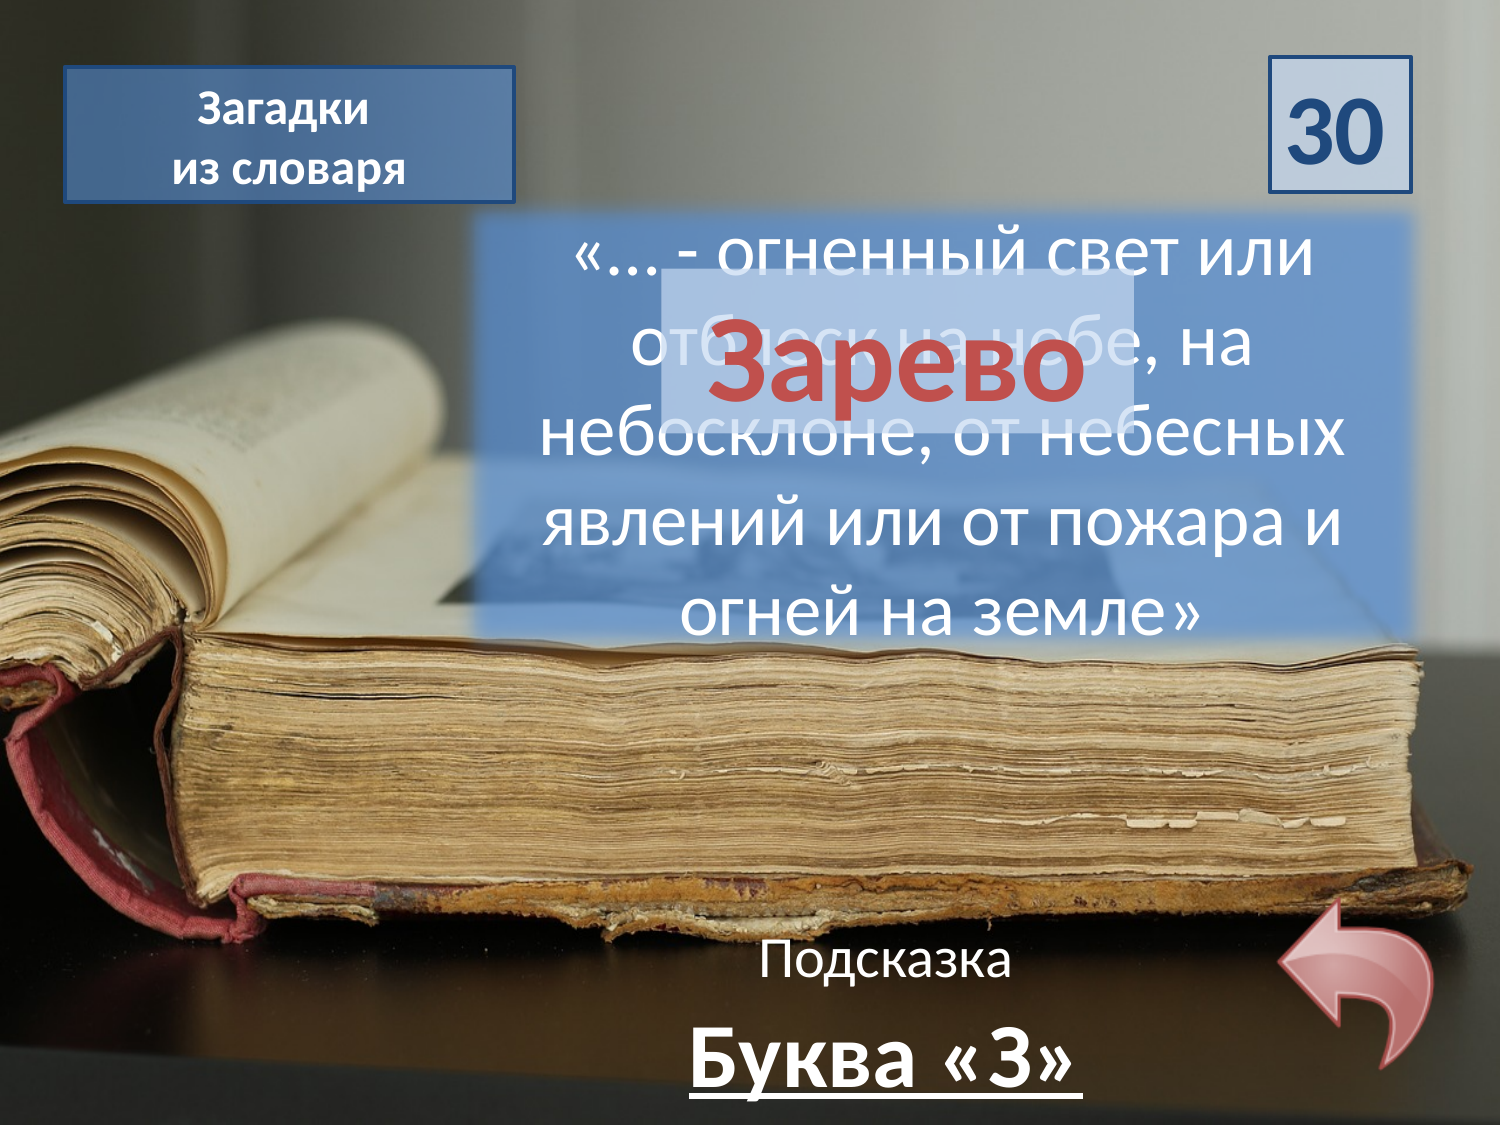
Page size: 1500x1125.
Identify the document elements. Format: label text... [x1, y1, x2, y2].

picture [0, 0, 1500, 1125]
text_box 30 [1268, 55, 1413, 194]
text_box «… - огненный свет или отблеск на небе, на небосклоне, от небесных явлений или от пожара и огней на земле» [490, 228, 1398, 626]
text_box Зарево [661, 268, 1134, 434]
text_box Загадки из словаря [63, 65, 516, 204]
text_box Подсказка Буква «З» [625, 878, 1147, 1113]
